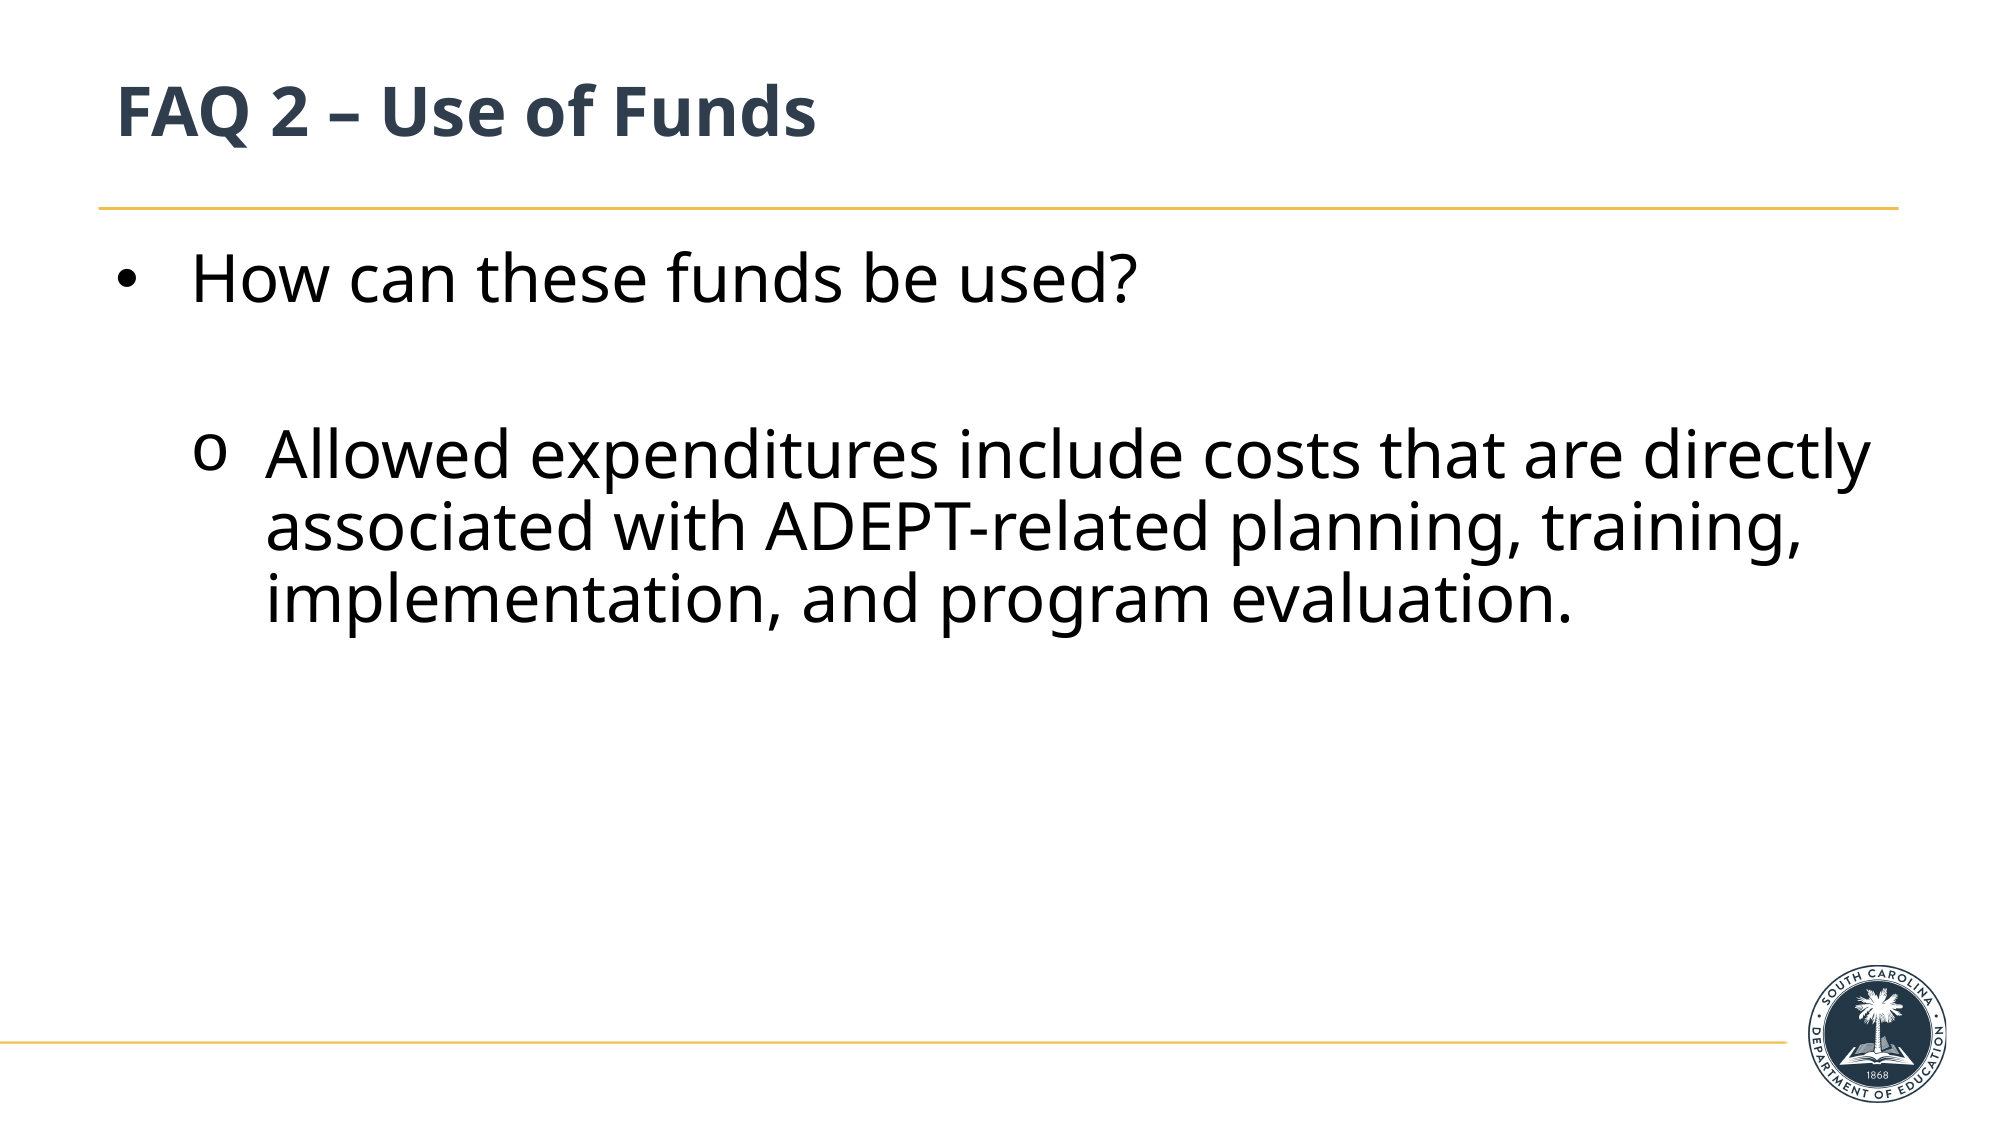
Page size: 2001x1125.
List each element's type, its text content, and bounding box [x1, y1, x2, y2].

list How can these funds be used? Allowed expenditures include costs that are directly associated with ADEPT-related planning, training, implementation, and program evaluation. [100, 237, 1900, 892]
title FAQ 2 – Use of Funds [100, 59, 1900, 180]
picture [1808, 965, 1947, 1103]
